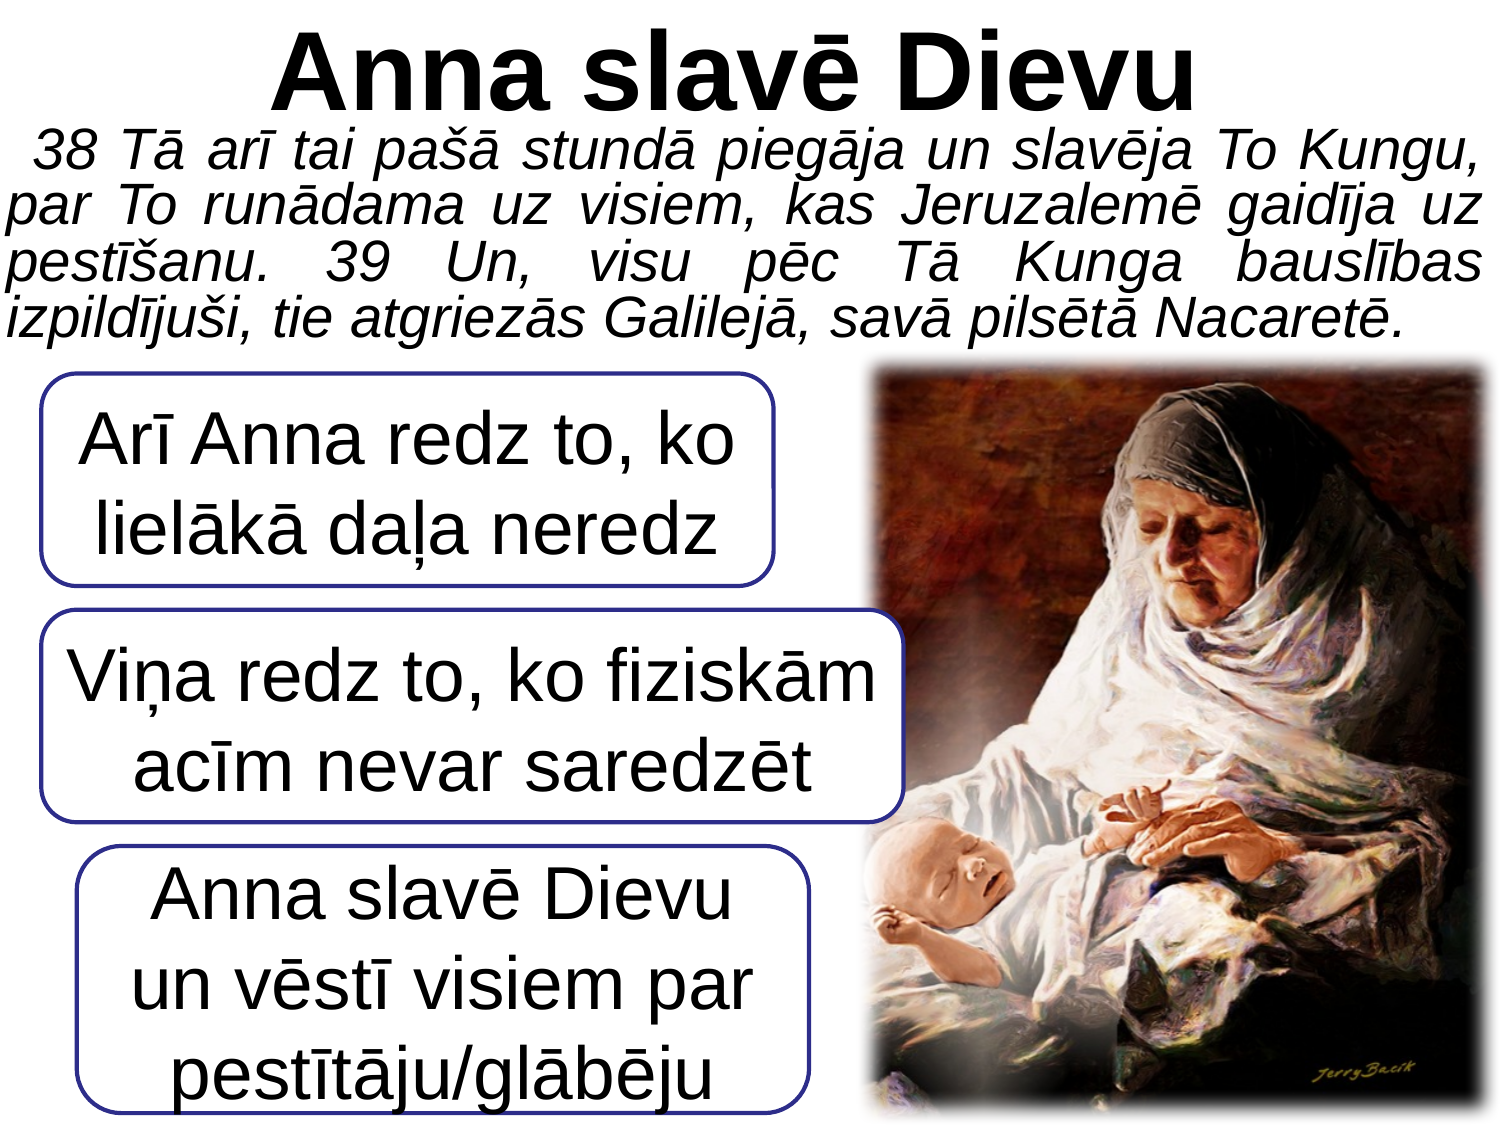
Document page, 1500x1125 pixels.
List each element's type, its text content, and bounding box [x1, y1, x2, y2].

text_box Anna slavē Dievu [0, 0, 1500, 136]
picture [855, 349, 1500, 1125]
text_box Anna slavē Dievu un vēstī visiem par pestītāju/glābēju [74, 843, 812, 1116]
text_box Arī Anna redz to, ko lielākā daļa neredz [39, 371, 776, 589]
list 38 Tā arī tai pašā stundā piegāja un slavēja To Kungu, par To runādama uz visiem, kas Jeruzalemē gaidīja uz pestīšanu. 39 Un, visu pēc Tā Kunga bauslības izpildījuši, tie atgriezās Galilejā, savā pilsētā Nacaretē. [0, 136, 1500, 315]
text_box Viņa redz to, ko fiziskām acīm nevar saredzēt [39, 607, 850, 825]
